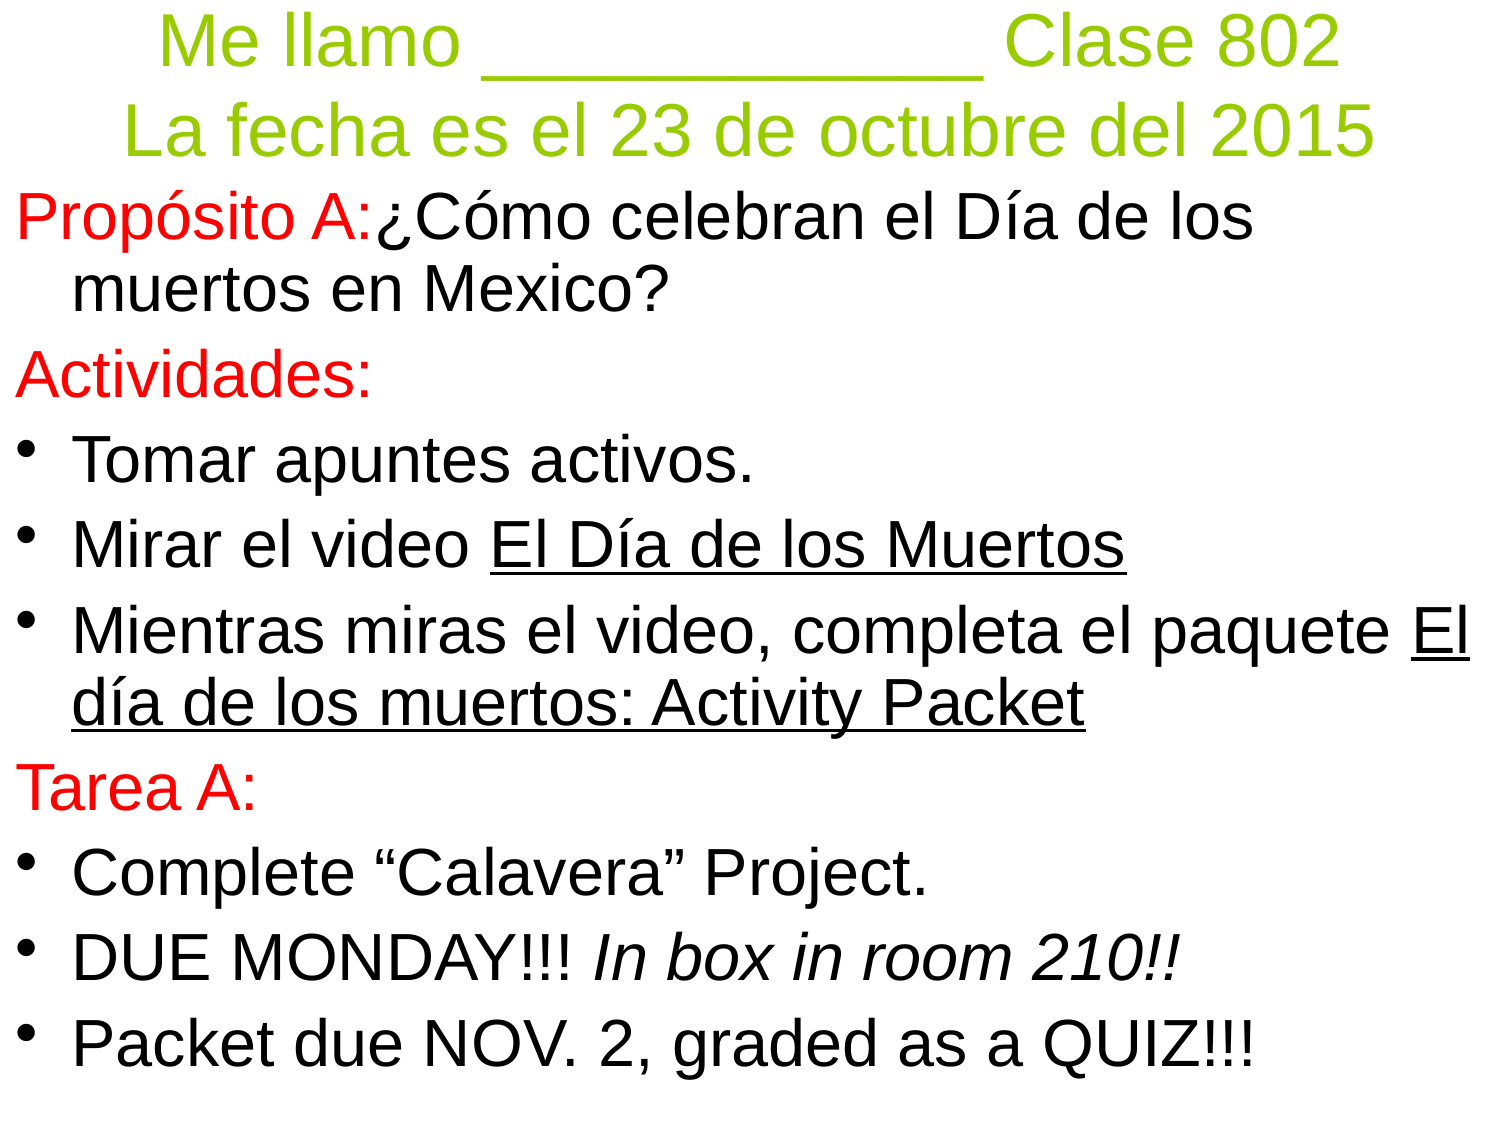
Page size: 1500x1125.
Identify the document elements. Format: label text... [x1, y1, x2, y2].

list Propósito A:¿Cómo celebran el Día de los muertos en Mexico? Actividades: Tomar apuntes activos. Mirar el video El Día de los Muertos Mientras miras el video, completa el paquete El día de los muertos: Activity Packet Tarea A: Complete “Calavera” Project. DUE MONDAY!!! In box in room 210!! Packet due NOV. 2, graded as a QUIZ!!! [0, 174, 1500, 1013]
title Me llamo ____________ Clase 802 La fecha es el 23 de octubre del 2015 [0, 0, 1500, 174]
